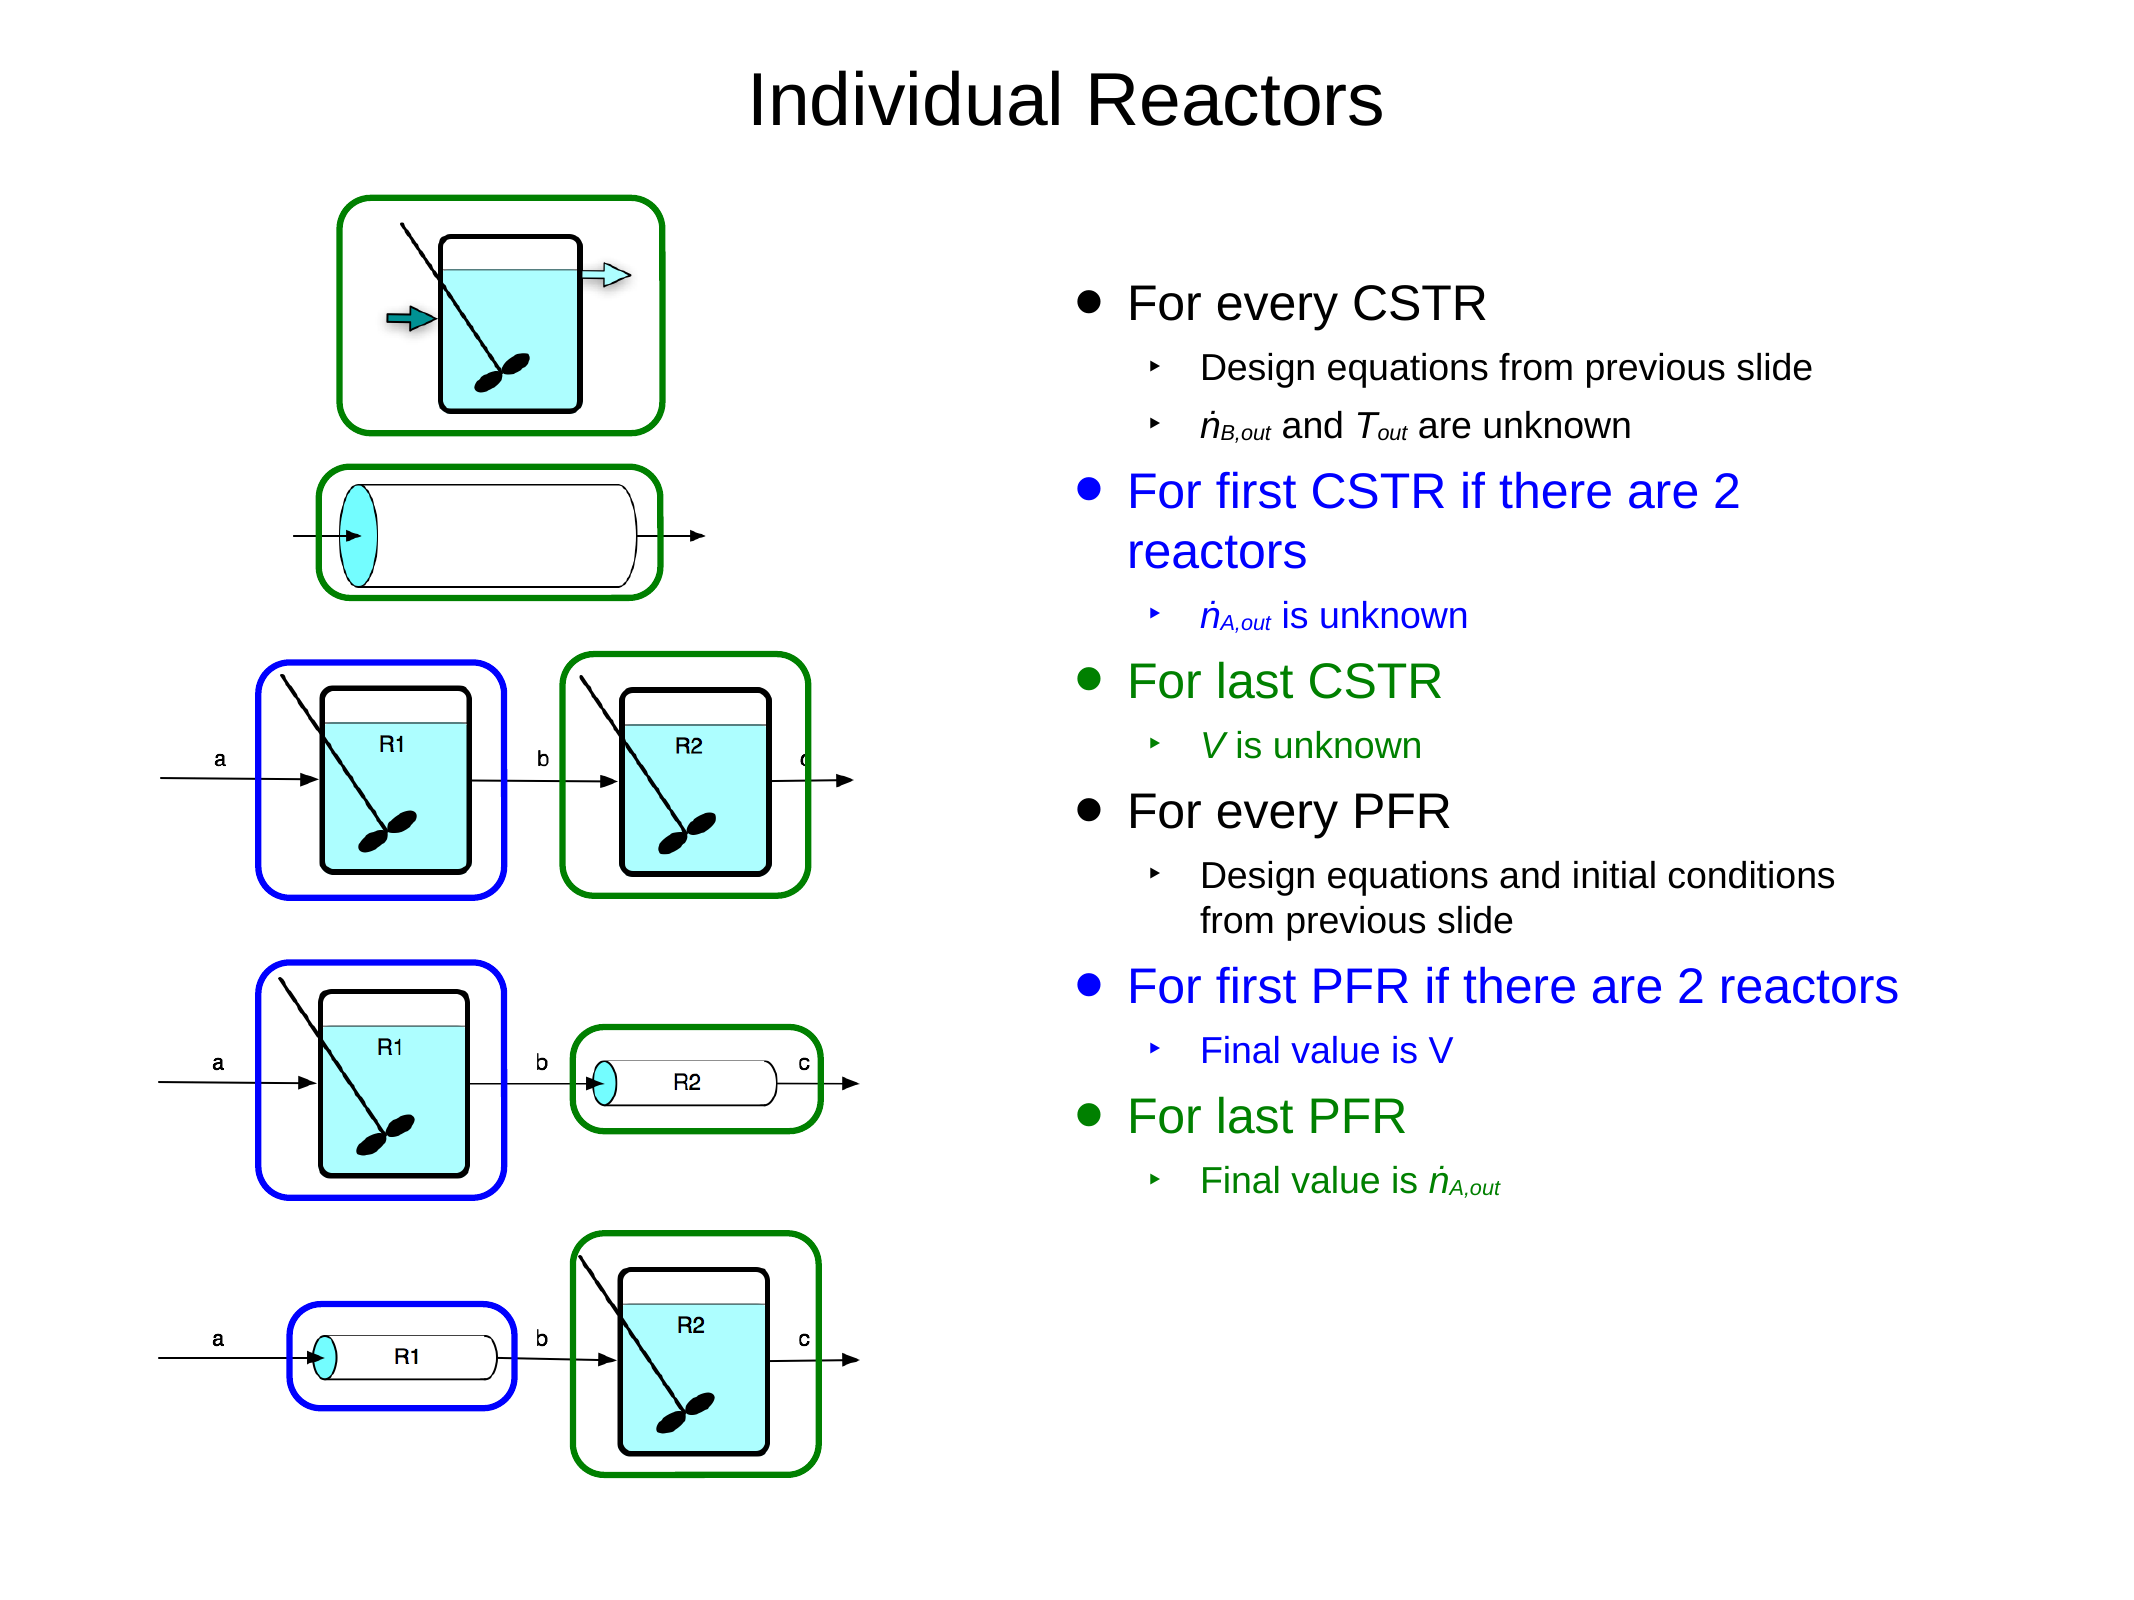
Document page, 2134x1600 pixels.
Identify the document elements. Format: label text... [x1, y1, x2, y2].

title Individual Reactors [208, 41, 1925, 250]
picture [139, 651, 875, 901]
text_box [357, 197, 645, 201]
list For every CSTR Design equations from previous slide ṅB,out and Tout are unknown For first CSTR if there are 2 reactors ṅA,out is unknown For last CSTR V is unknown For every PFR Design equations and initial conditions from previous slide For first PFR if there are 2 reactors Final value is V For last PFR Final value is ṅA,out [1066, 262, 1925, 1461]
picture [137, 954, 880, 1202]
picture [349, 202, 666, 437]
picture [137, 1232, 880, 1480]
text_box [339, 212, 344, 419]
picture [274, 466, 740, 605]
